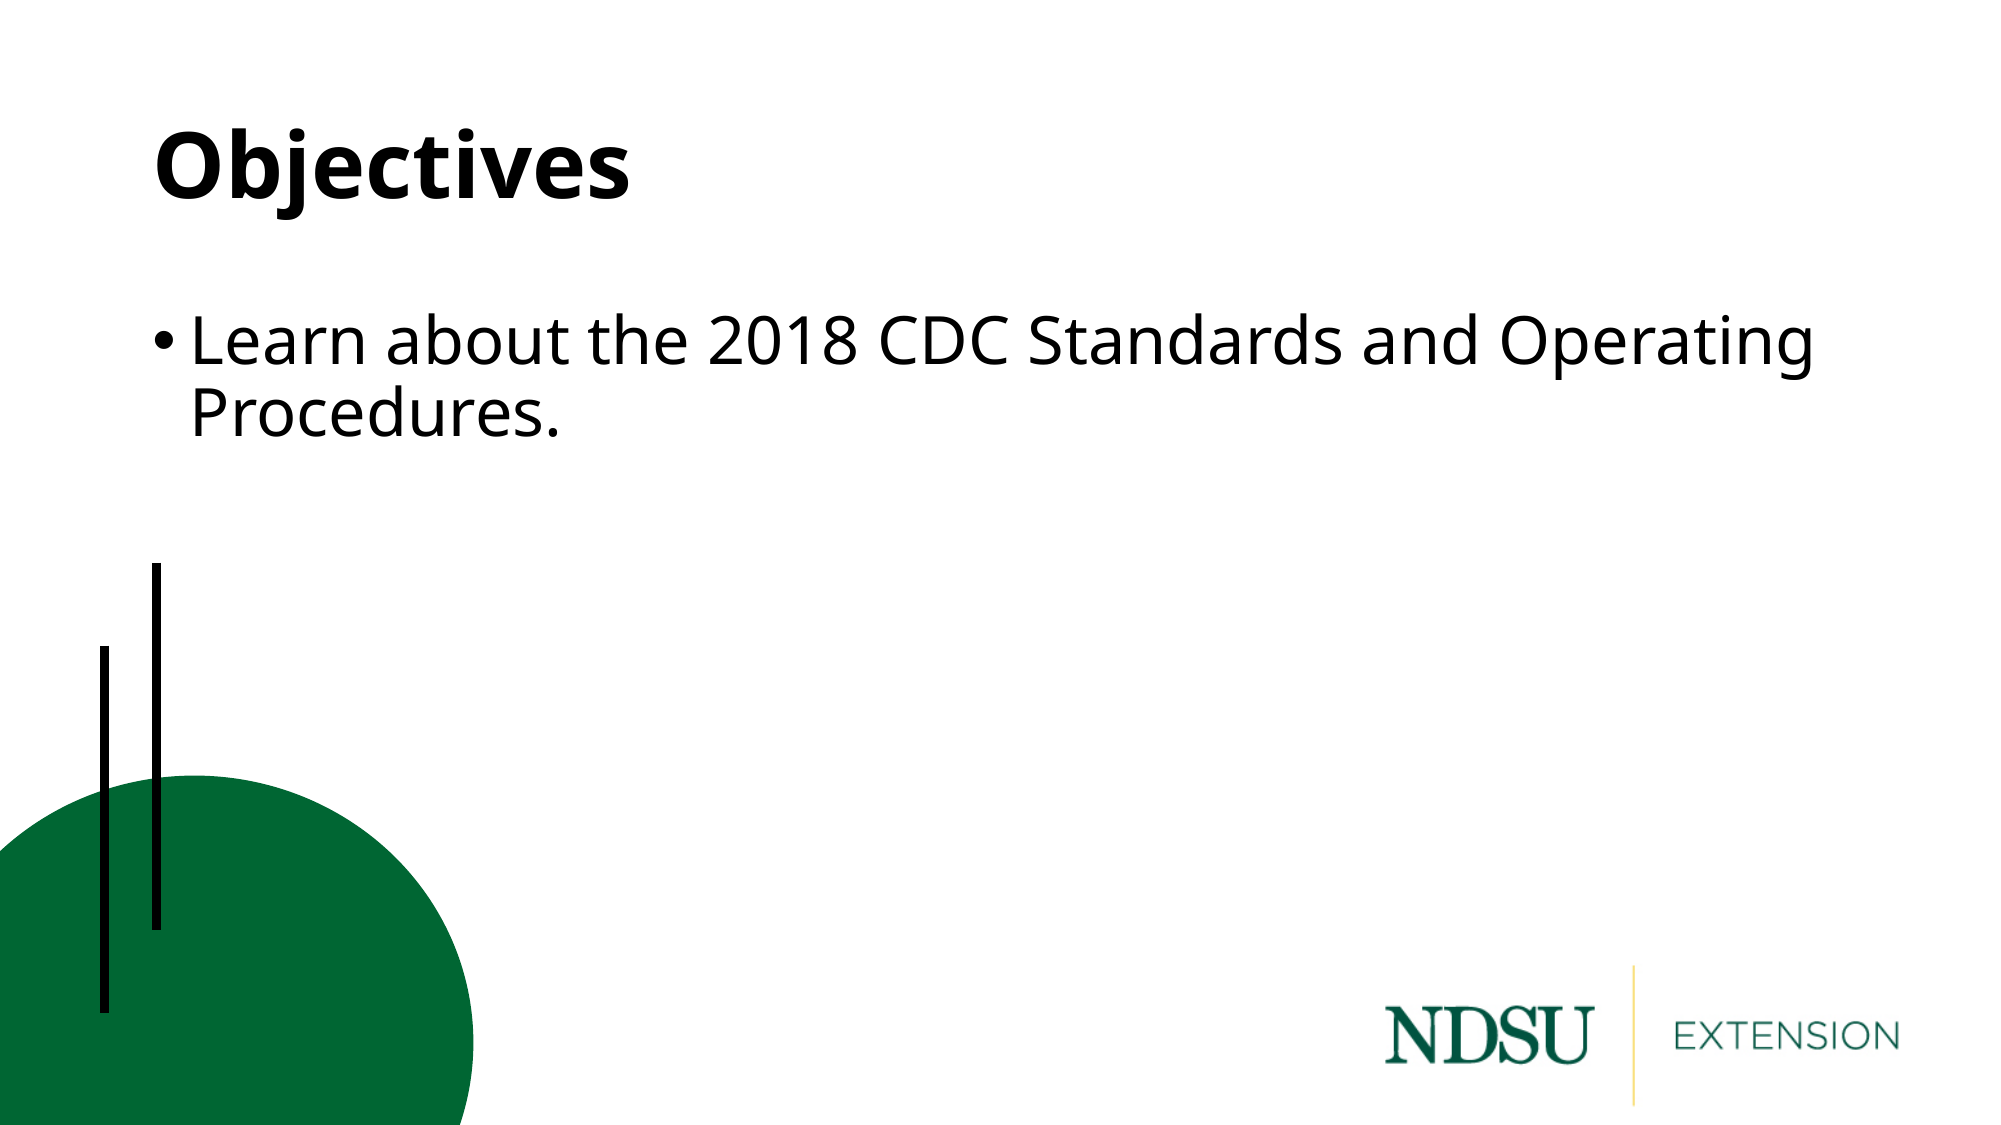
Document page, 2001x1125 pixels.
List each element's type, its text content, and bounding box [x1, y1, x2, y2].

list Learn about the 2018 CDC Standards and Operating Procedures. [137, 299, 1863, 1014]
title Objectives [137, 59, 1863, 278]
picture [1385, 963, 1900, 1108]
